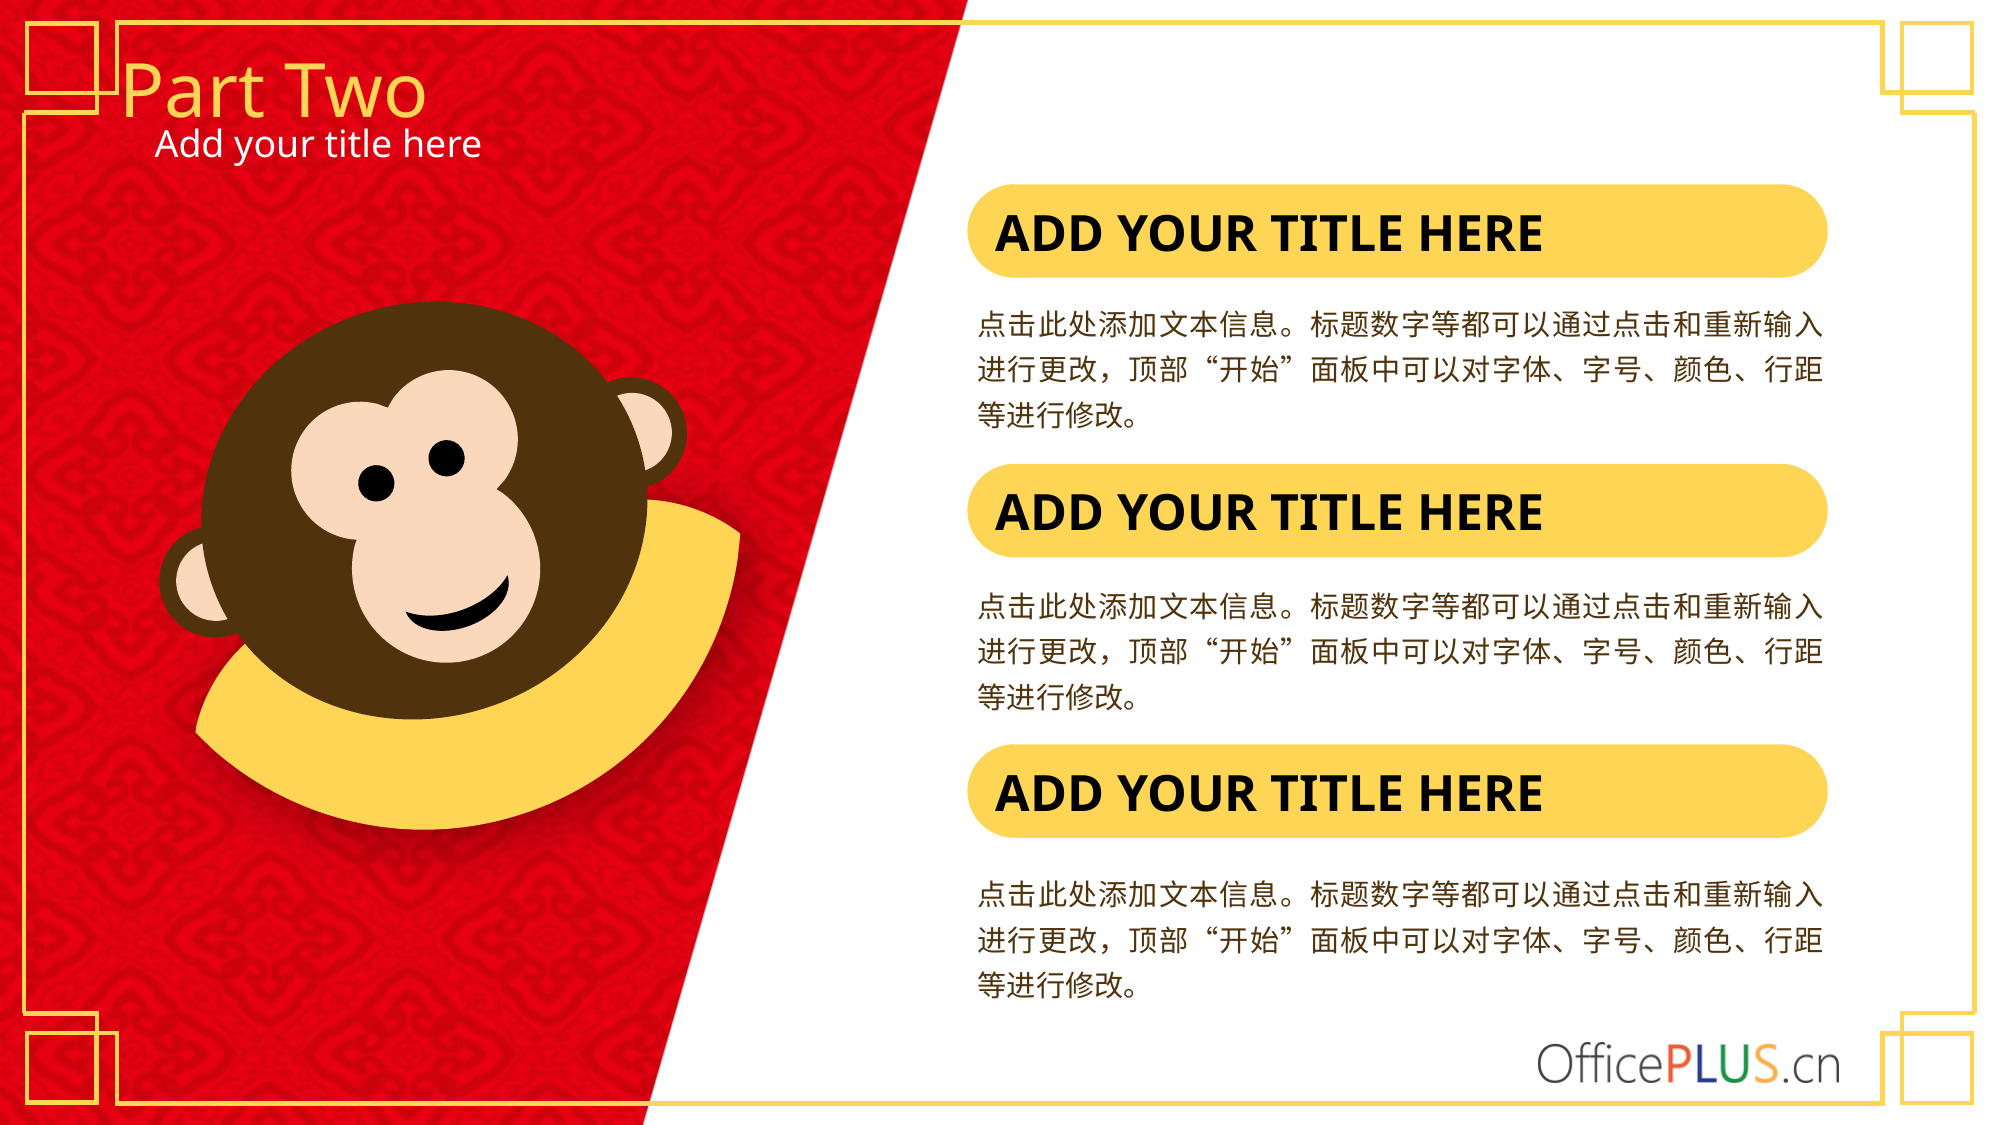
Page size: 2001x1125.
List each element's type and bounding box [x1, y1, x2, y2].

picture [0, 0, 992, 1125]
text_box [22, 20, 1975, 1107]
